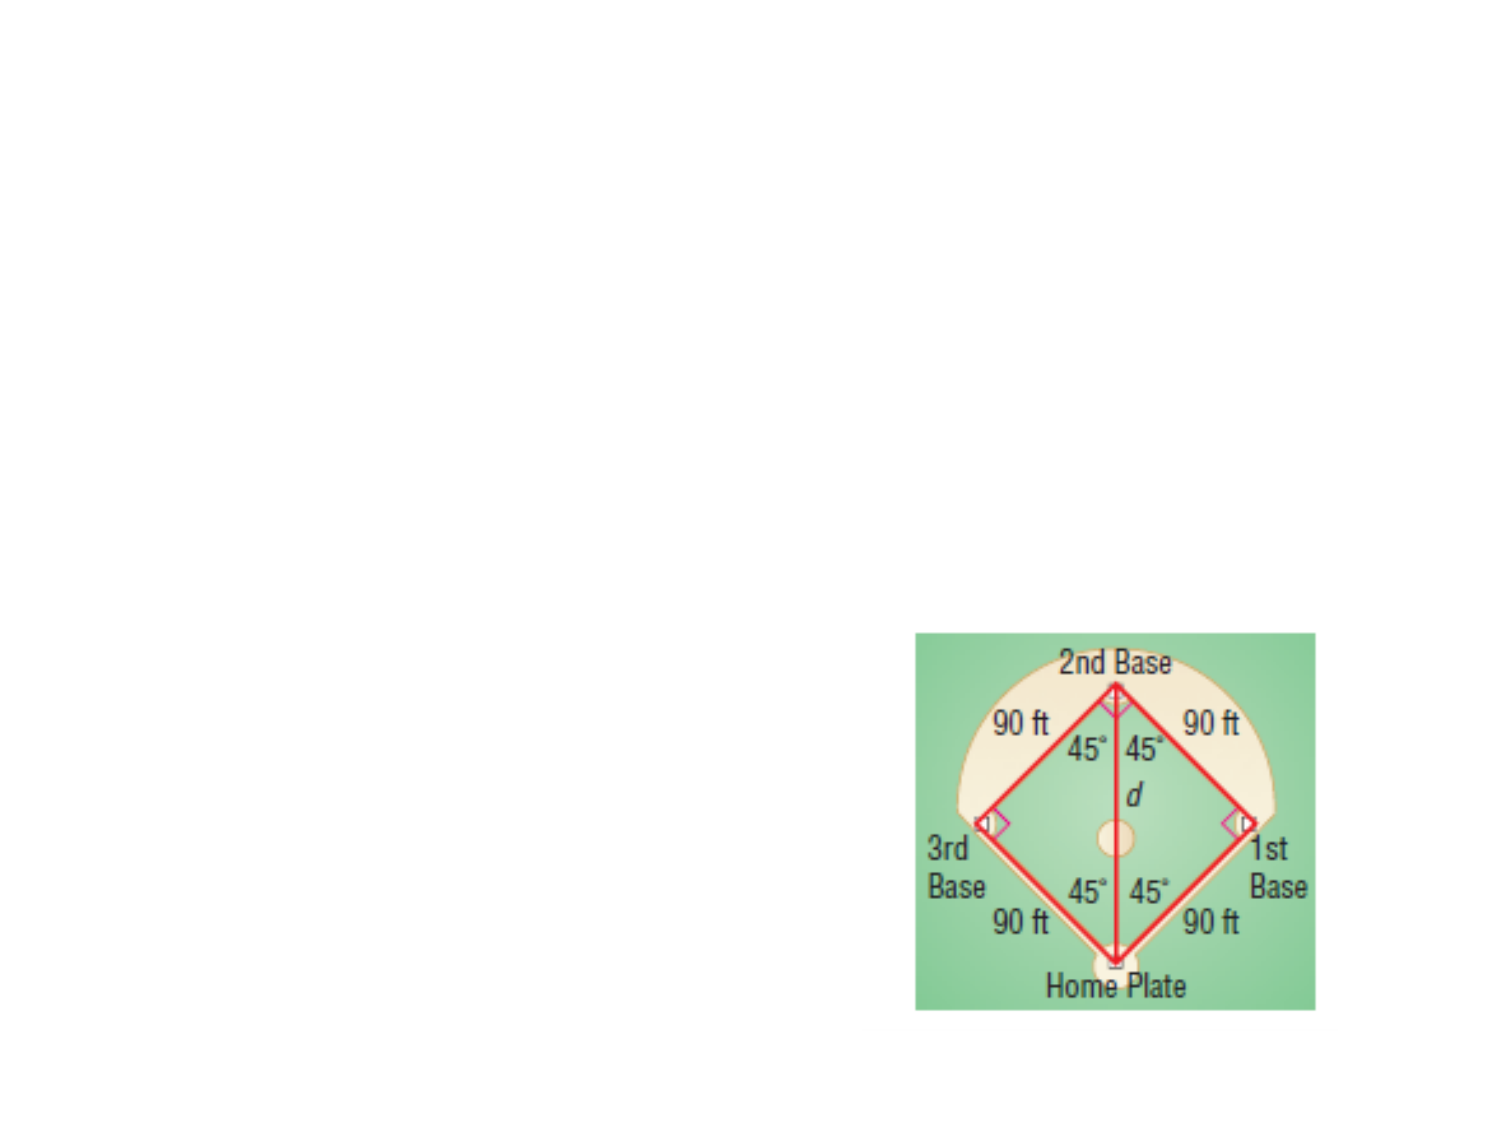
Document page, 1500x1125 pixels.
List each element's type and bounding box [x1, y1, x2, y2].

list [862, 587, 1338, 1032]
